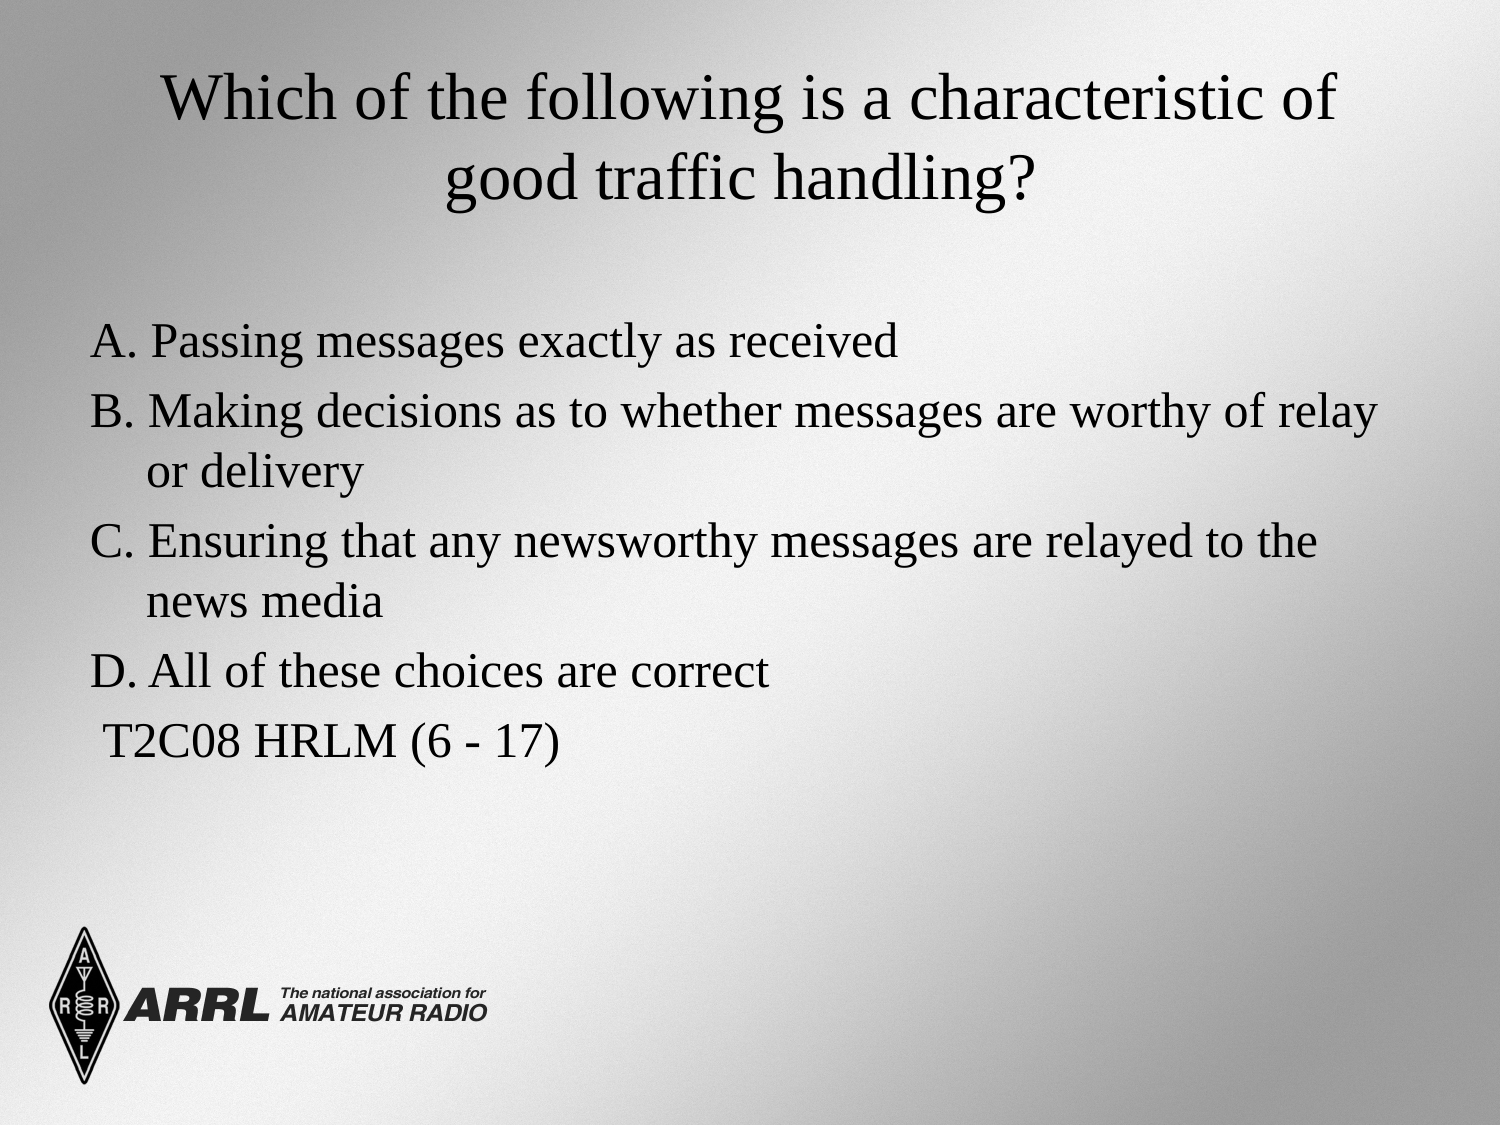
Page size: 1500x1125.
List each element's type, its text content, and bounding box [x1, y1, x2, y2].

picture [0, 0, 1500, 1125]
title Which of the following is a characteristic of good traffic handling? [75, 45, 1425, 233]
list A. Passing messages exactly as received B. Making decisions as to whether messages are worthy of relay or delivery C. Ensuring that any newsworthy messages are relayed to the news media D. All of these choices are correct T2C08 HRLM (6 - 17) [75, 299, 1425, 1005]
